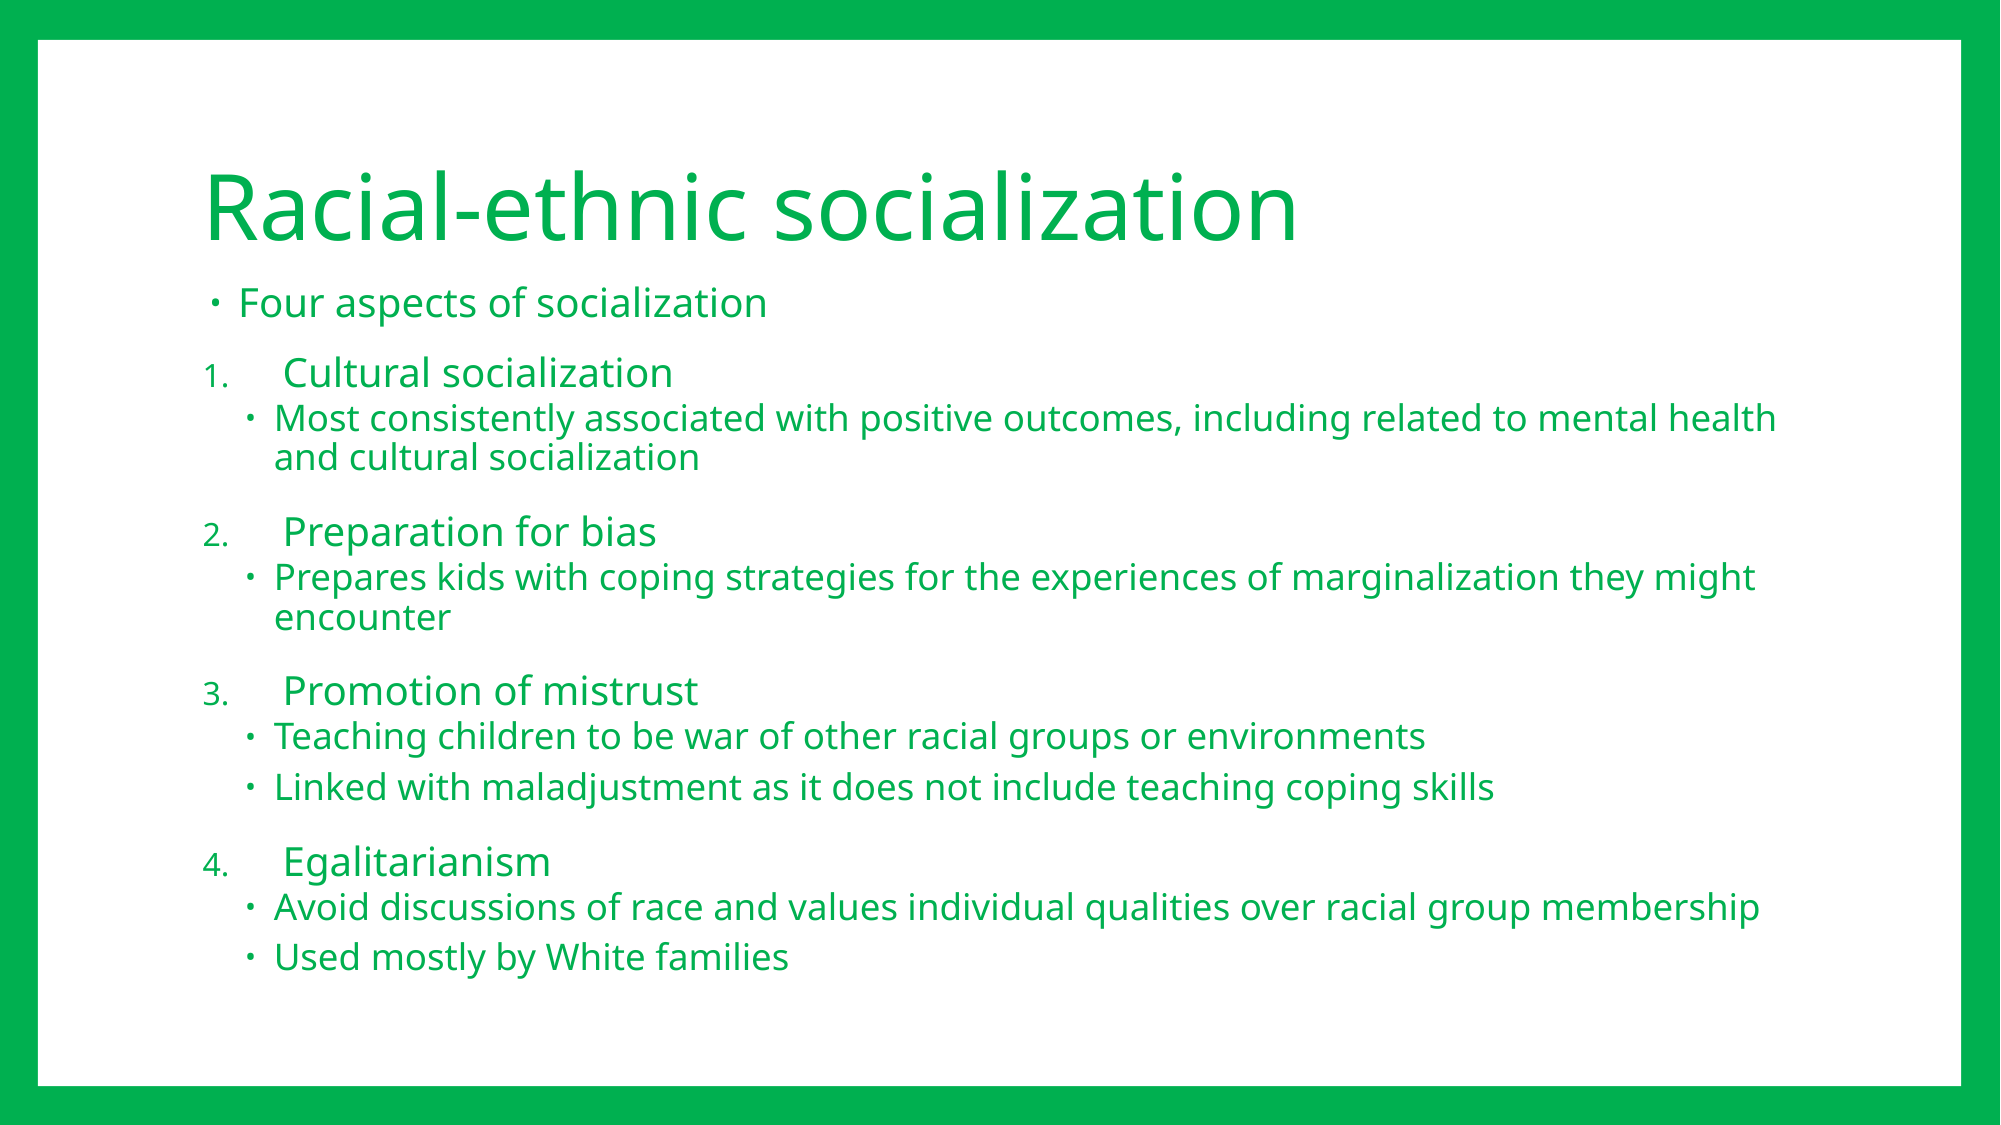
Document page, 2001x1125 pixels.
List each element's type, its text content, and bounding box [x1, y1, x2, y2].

title Racial-ethnic socialization [187, 99, 1808, 275]
list Four aspects of socialization Cultural socialization Most consistently associated with positive outcomes, including related to mental health and cultural socialization Preparation for bias Prepares kids with coping strategies for the experiences of marginalization they might encounter Promotion of mistrust Teaching children to be war of other racial groups or environments Linked with maladjustment as it does not include teaching coping skills Egalitarianism Avoid discussions of race and values individual qualities over racial group membership Used mostly by White families [187, 275, 1808, 1000]
